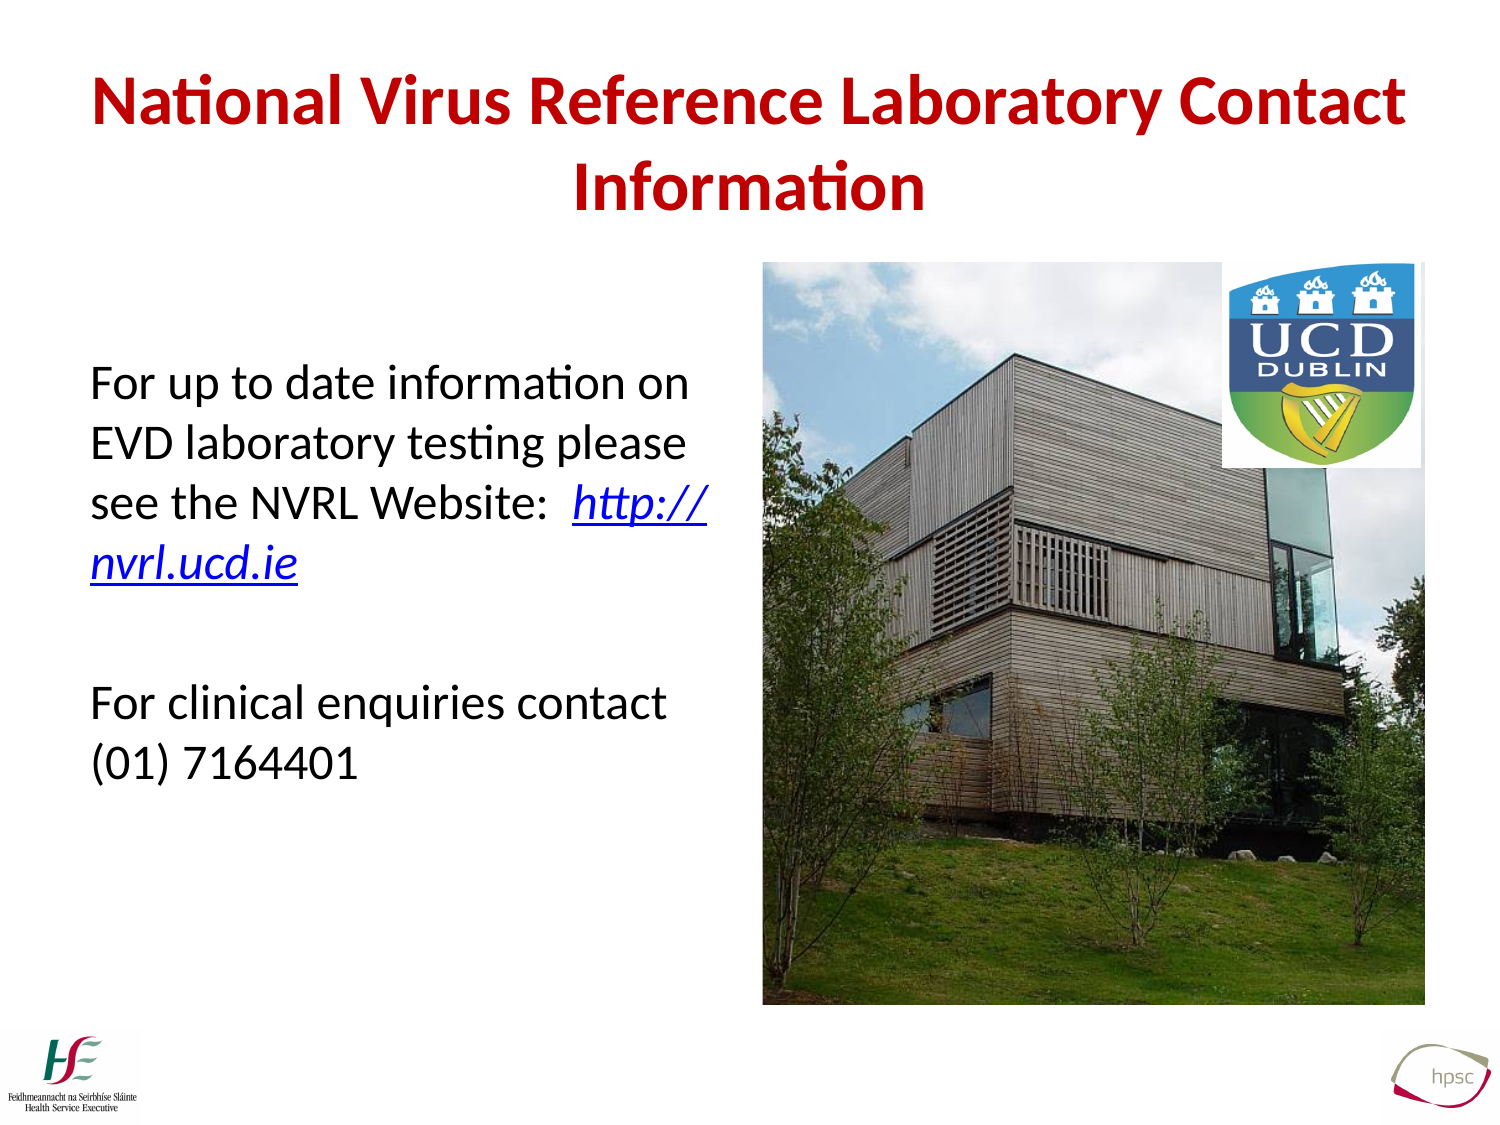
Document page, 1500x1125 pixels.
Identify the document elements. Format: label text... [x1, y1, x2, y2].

picture [1222, 255, 1421, 468]
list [762, 262, 1426, 1006]
list For up to date information on EVD laboratory testing please see the NVRL Website: http://nvrl.ucd.ie For clinical enquiries contact (01) 7164401 [75, 262, 738, 1005]
picture [0, 1029, 142, 1125]
title National Virus Reference Laboratory Contact Information [75, 45, 1425, 233]
picture [1381, 1027, 1500, 1125]
